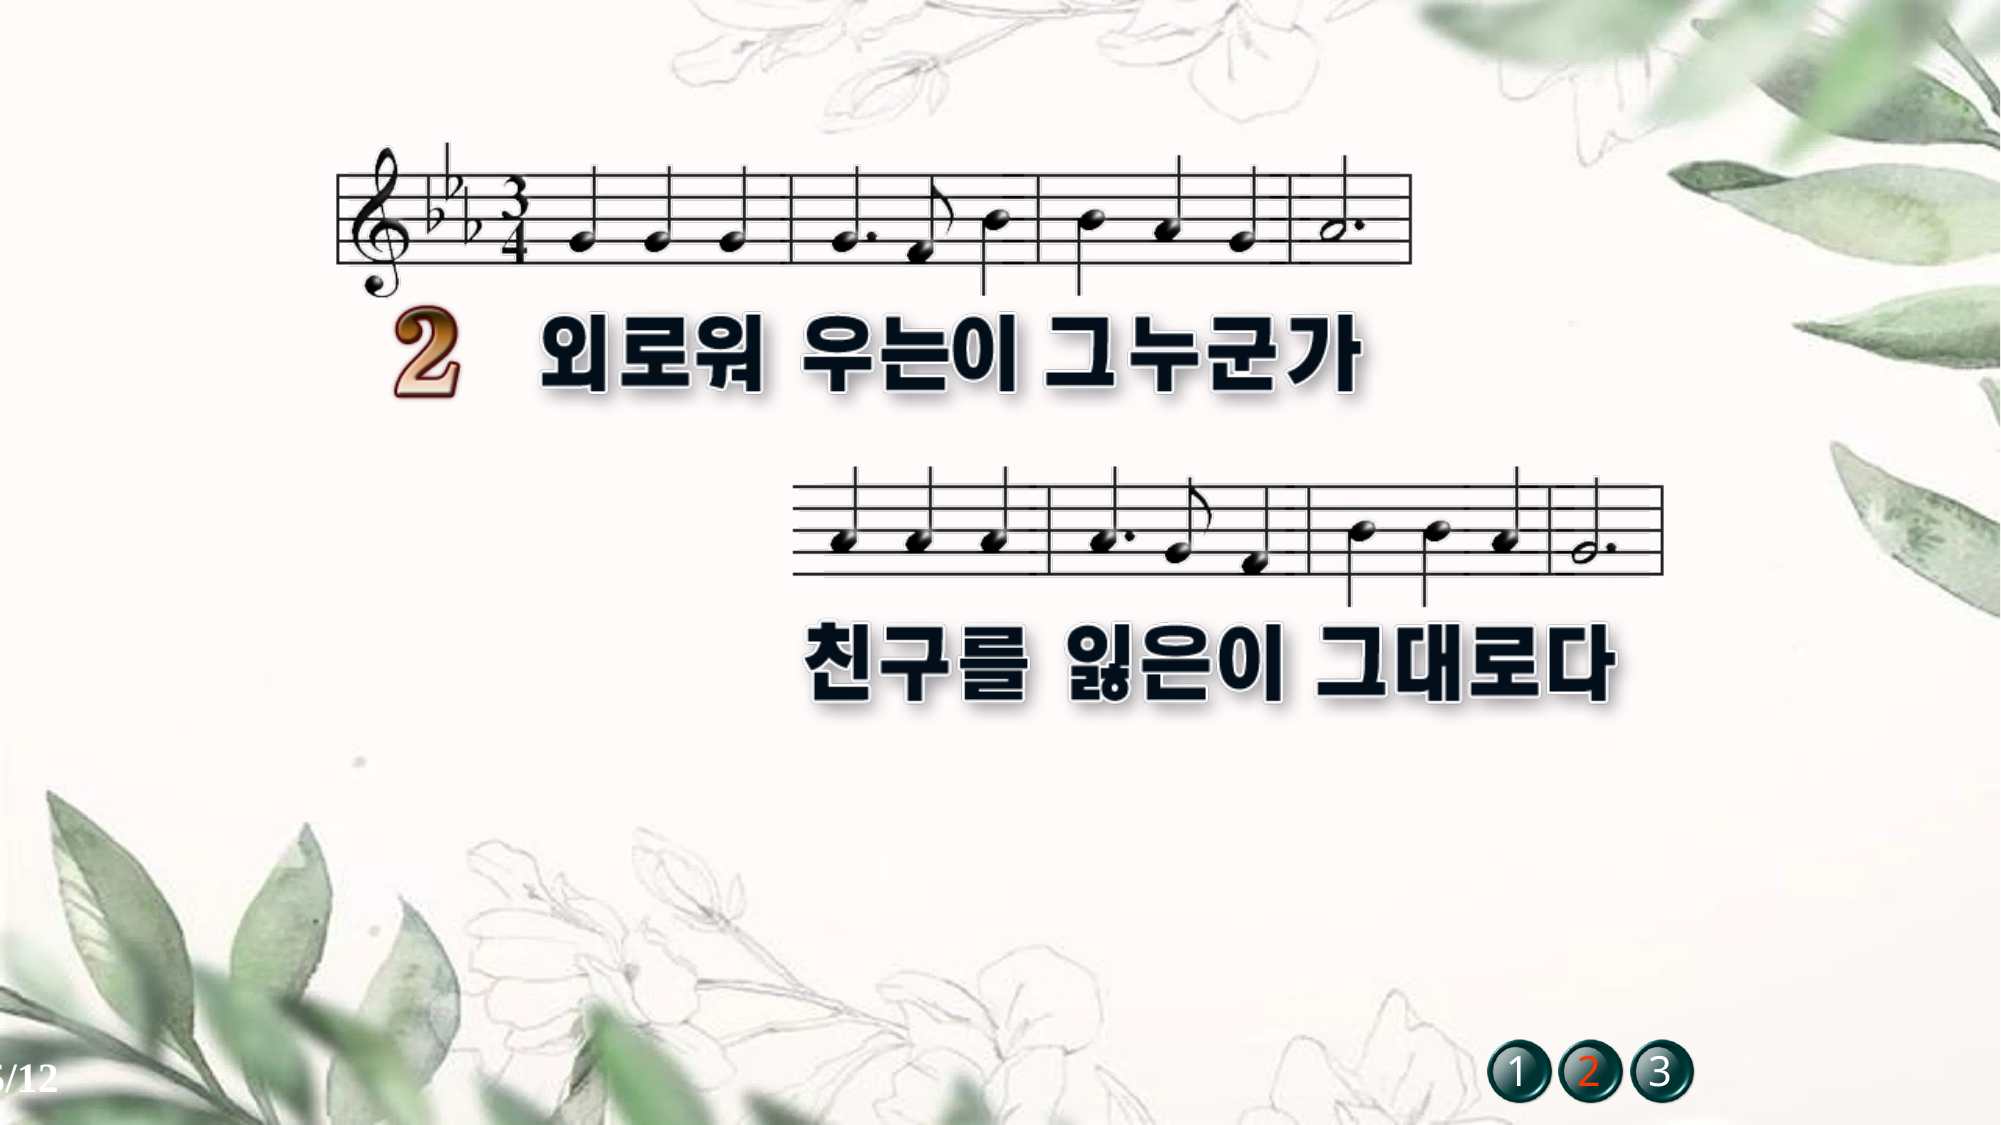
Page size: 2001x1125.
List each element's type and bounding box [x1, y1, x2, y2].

text_box [1484, 1035, 1555, 1106]
picture [0, 0, 2001, 1125]
text_box [1555, 1035, 1626, 1106]
text_box [1627, 1035, 1697, 1106]
